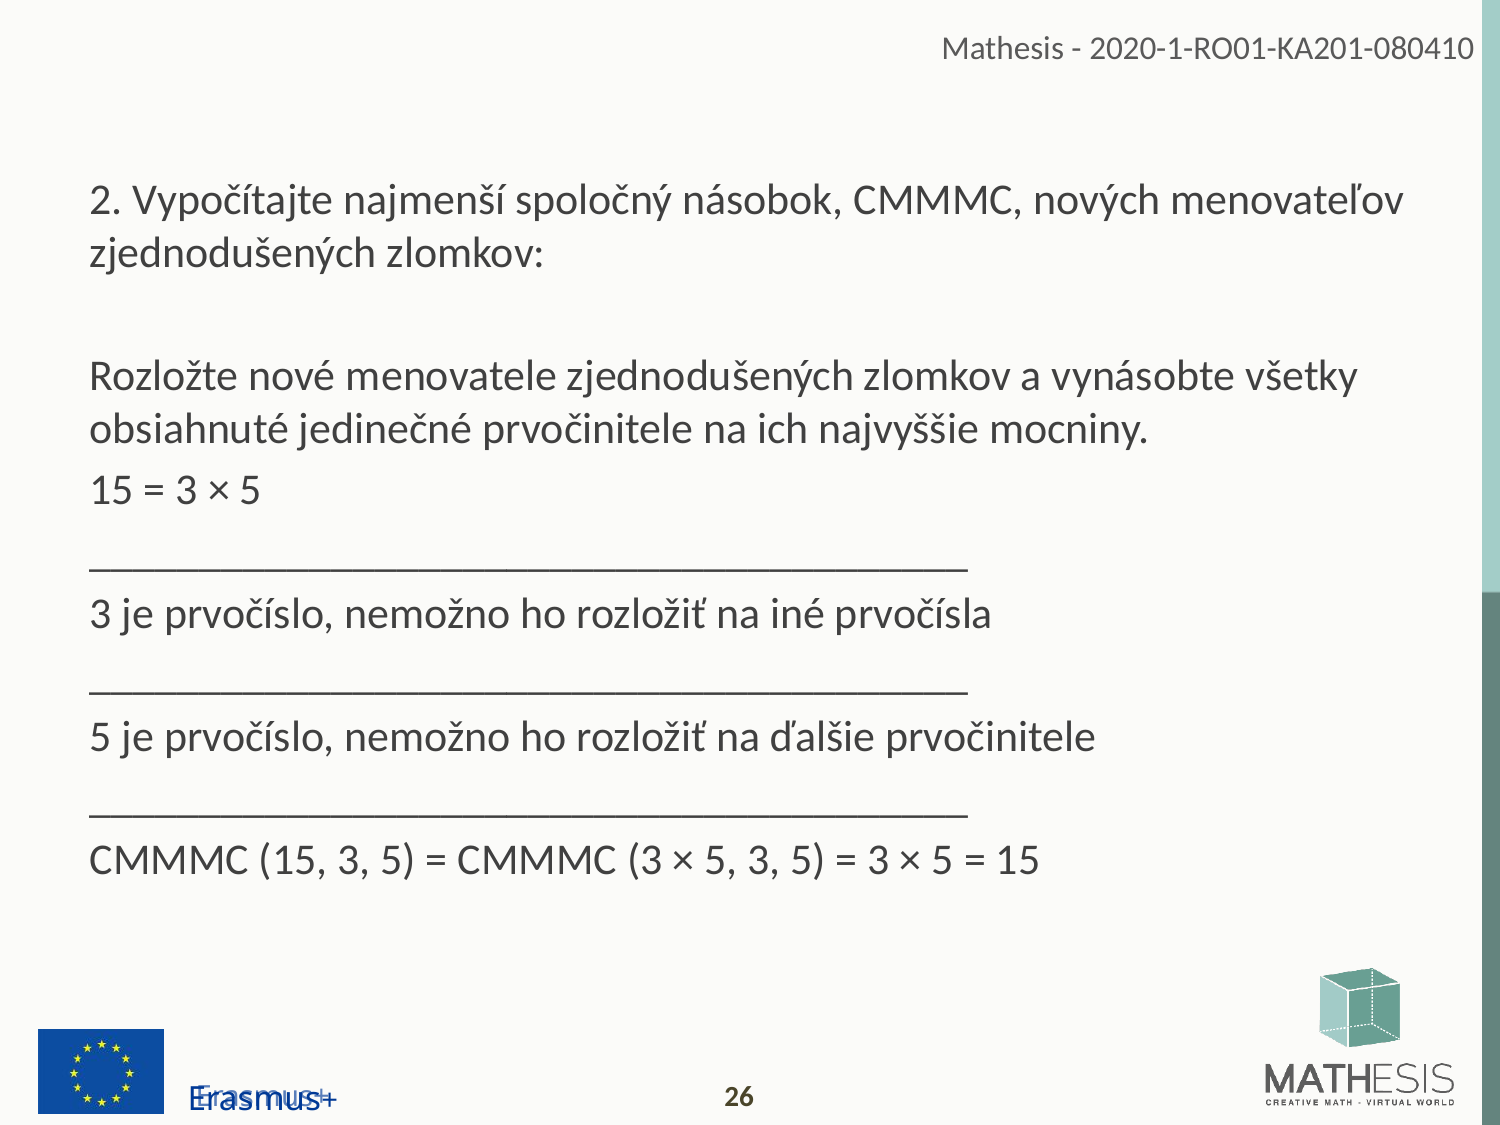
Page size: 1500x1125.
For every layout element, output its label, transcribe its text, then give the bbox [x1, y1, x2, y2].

list 2. Vypočítajte najmenší spoločný násobok, CMMMC, nových menovateľov zjednodušených zlomkov: Rozložte nové menovatele zjednodušených zlomkov a vynásobte všetky obsiahnuté jedinečné prvočinitele na ich najvyššie mocniny. 15 = 3 × 5 ________________________________________ 3 je prvočíslo, nemožno ho rozložiť na iné prvočísla ________________________________________ 5 je prvočíslo, nemožno ho rozložiť na ďalšie prvočinitele ________________________________________ CMMMC (15, 3, 5) = CMMMC (3 × 5, 3, 5) = 3 × 5 = 15 [75, 163, 1425, 906]
picture [38, 1029, 164, 1114]
